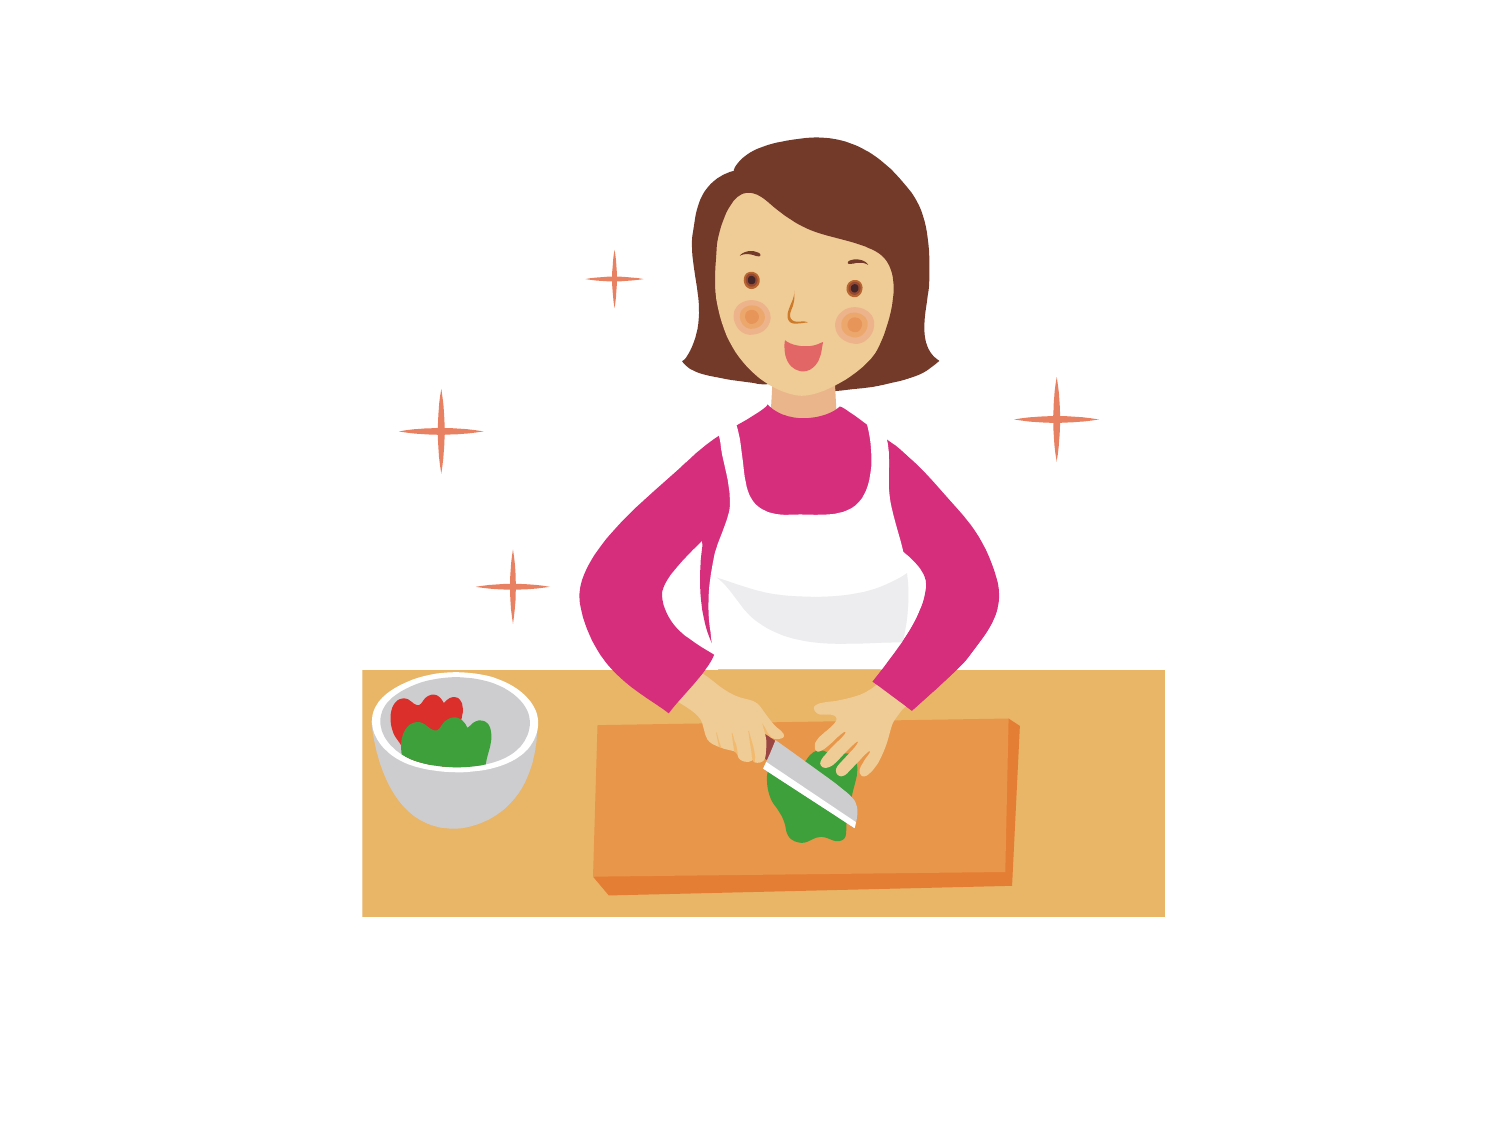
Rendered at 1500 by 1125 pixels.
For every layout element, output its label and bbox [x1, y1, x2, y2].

picture [362, 137, 1166, 918]
